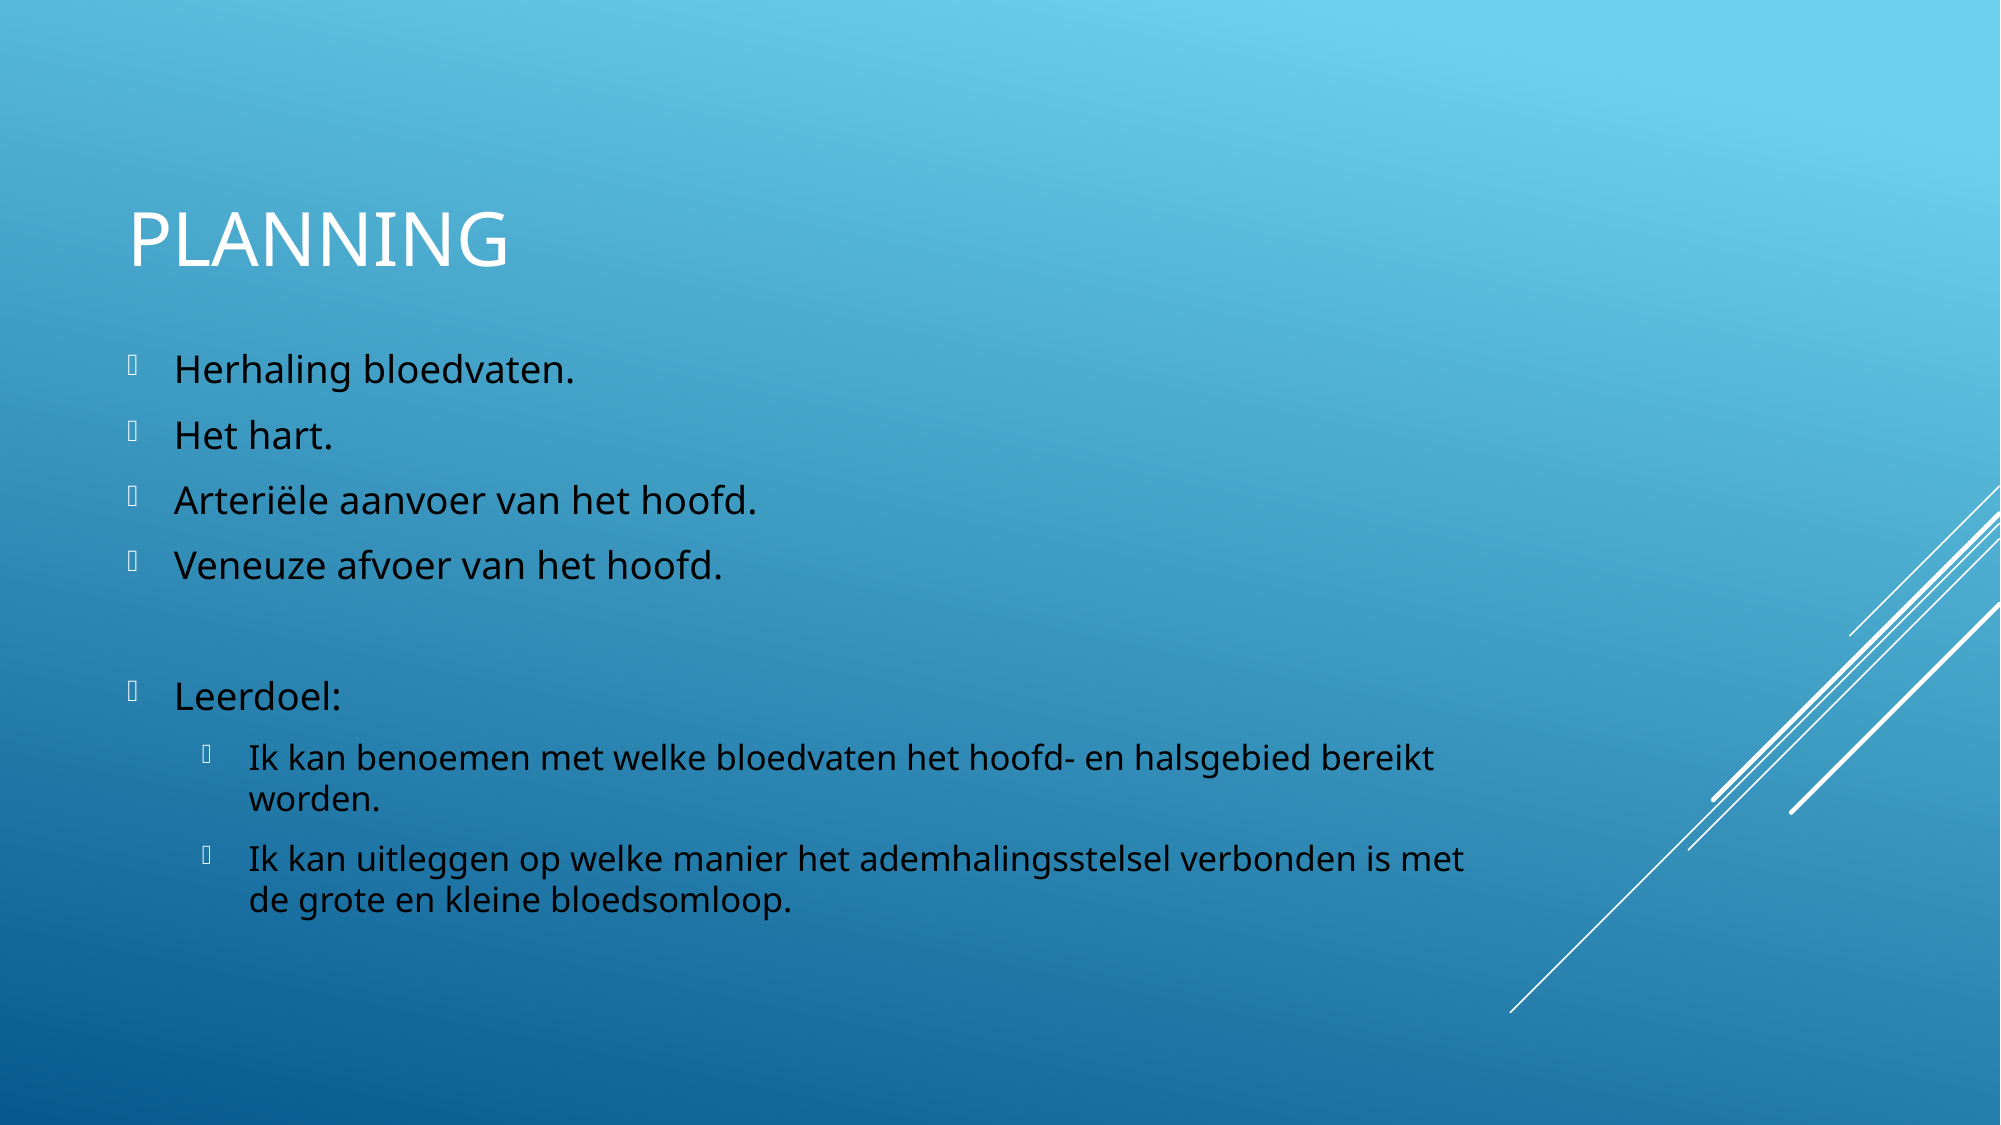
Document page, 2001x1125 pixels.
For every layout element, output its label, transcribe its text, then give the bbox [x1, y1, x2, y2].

list Herhaling bloedvaten. Het hart. Arteriële aanvoer van het hoofd. Veneuze afvoer van het hoofd. Leerdoel: Ik kan benoemen met welke bloedvaten het hoofd- en halsgebied bereikt worden. Ik kan uitleggen op welke manier het ademhalingsstelsel verbonden is met de grote en kleine bloedsomloop. [112, 338, 1513, 932]
title planning [112, 112, 1513, 338]
